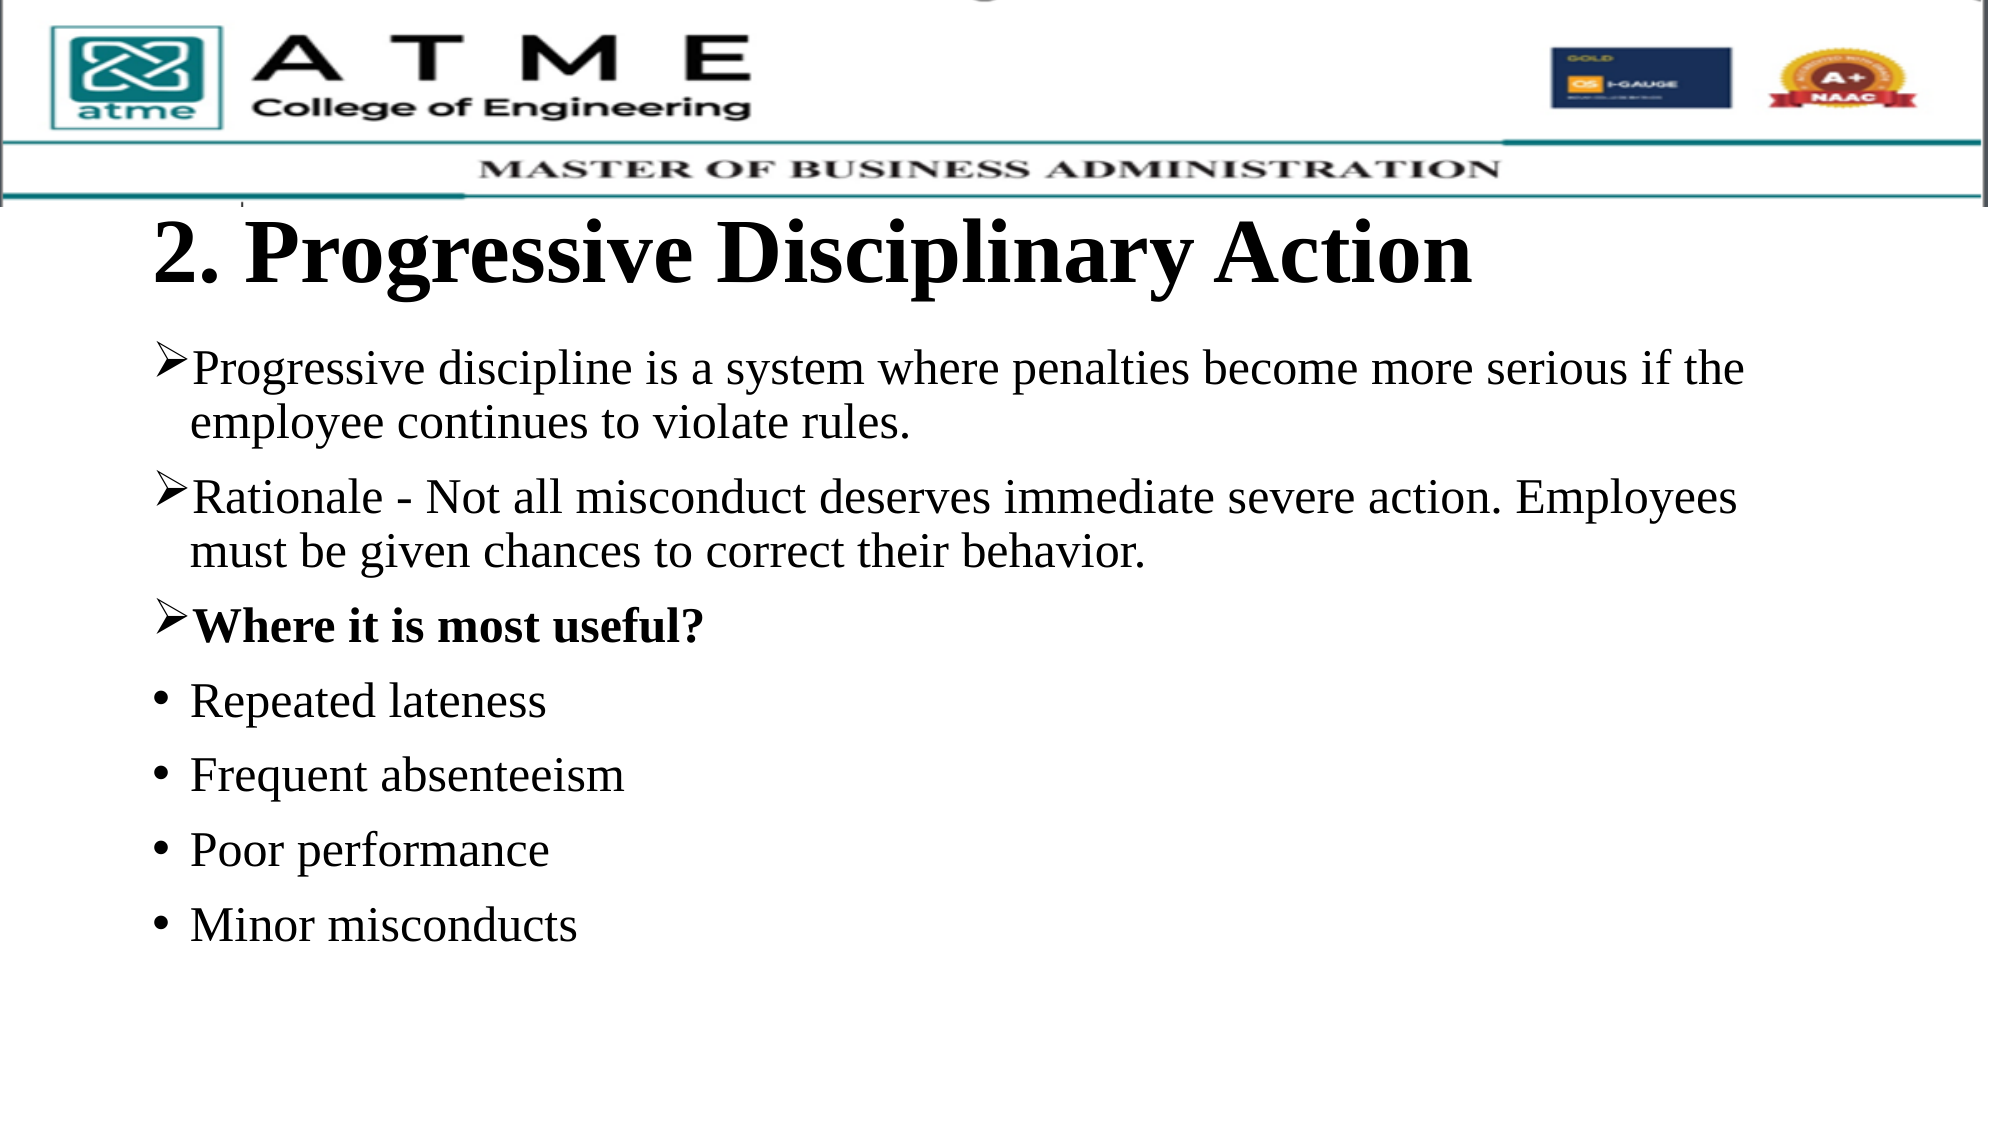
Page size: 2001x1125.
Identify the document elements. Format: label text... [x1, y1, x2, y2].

list Progressive discipline is a system where penalties become more serious if the employee continues to violate rules. Rationale - Not all misconduct deserves immediate severe action. Employees must be given chances to correct their behavior. Where it is most useful? Repeated lateness Frequent absenteeism Poor performance Minor misconducts [137, 333, 1863, 1014]
picture [0, 0, 1988, 207]
title 2. Progressive Disciplinary Action [137, 143, 1863, 333]
